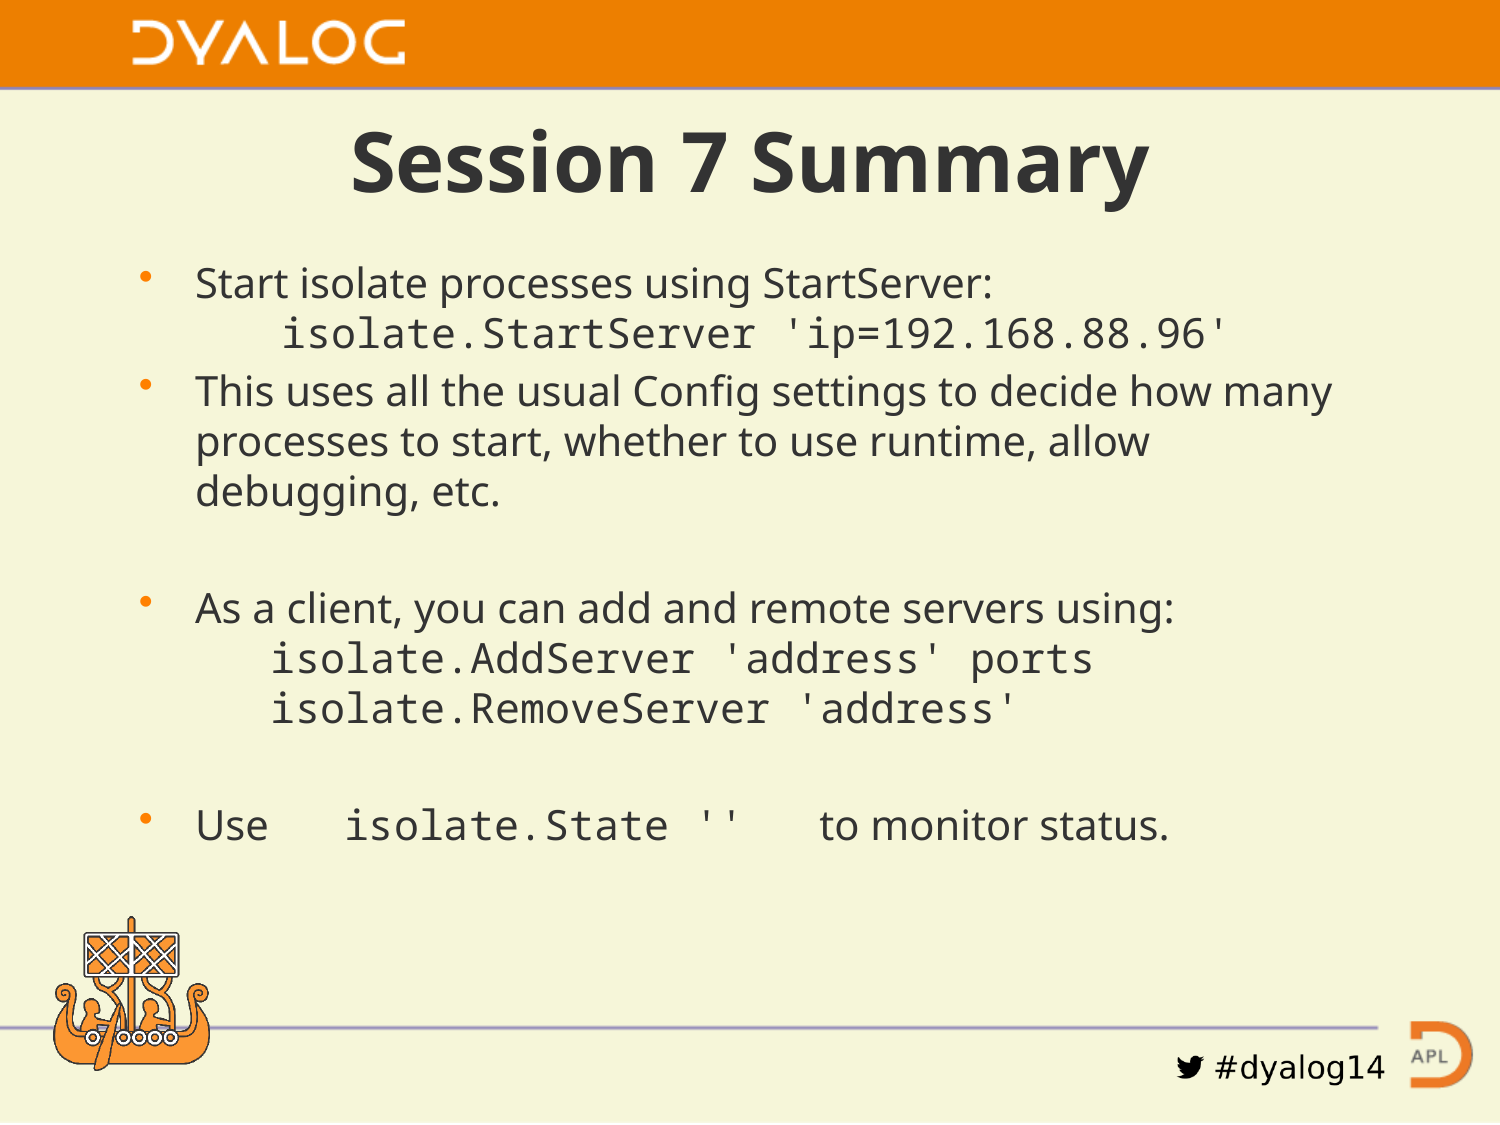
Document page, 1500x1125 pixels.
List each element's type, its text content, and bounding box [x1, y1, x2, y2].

picture [0, 0, 1500, 1123]
list Start isolate processes using StartServer: isolate.StartServer 'ip=192.168.88.96' This uses all the usual Config settings to decide how many processes to start, whether to use runtime, allow debugging, etc. As a client, you can add and remote servers using: isolate.AddServer 'address' ports isolate.RemoveServer 'address' Use isolate.State '' to monitor status. [123, 249, 1376, 888]
title Session 7 Summary [123, 101, 1376, 249]
